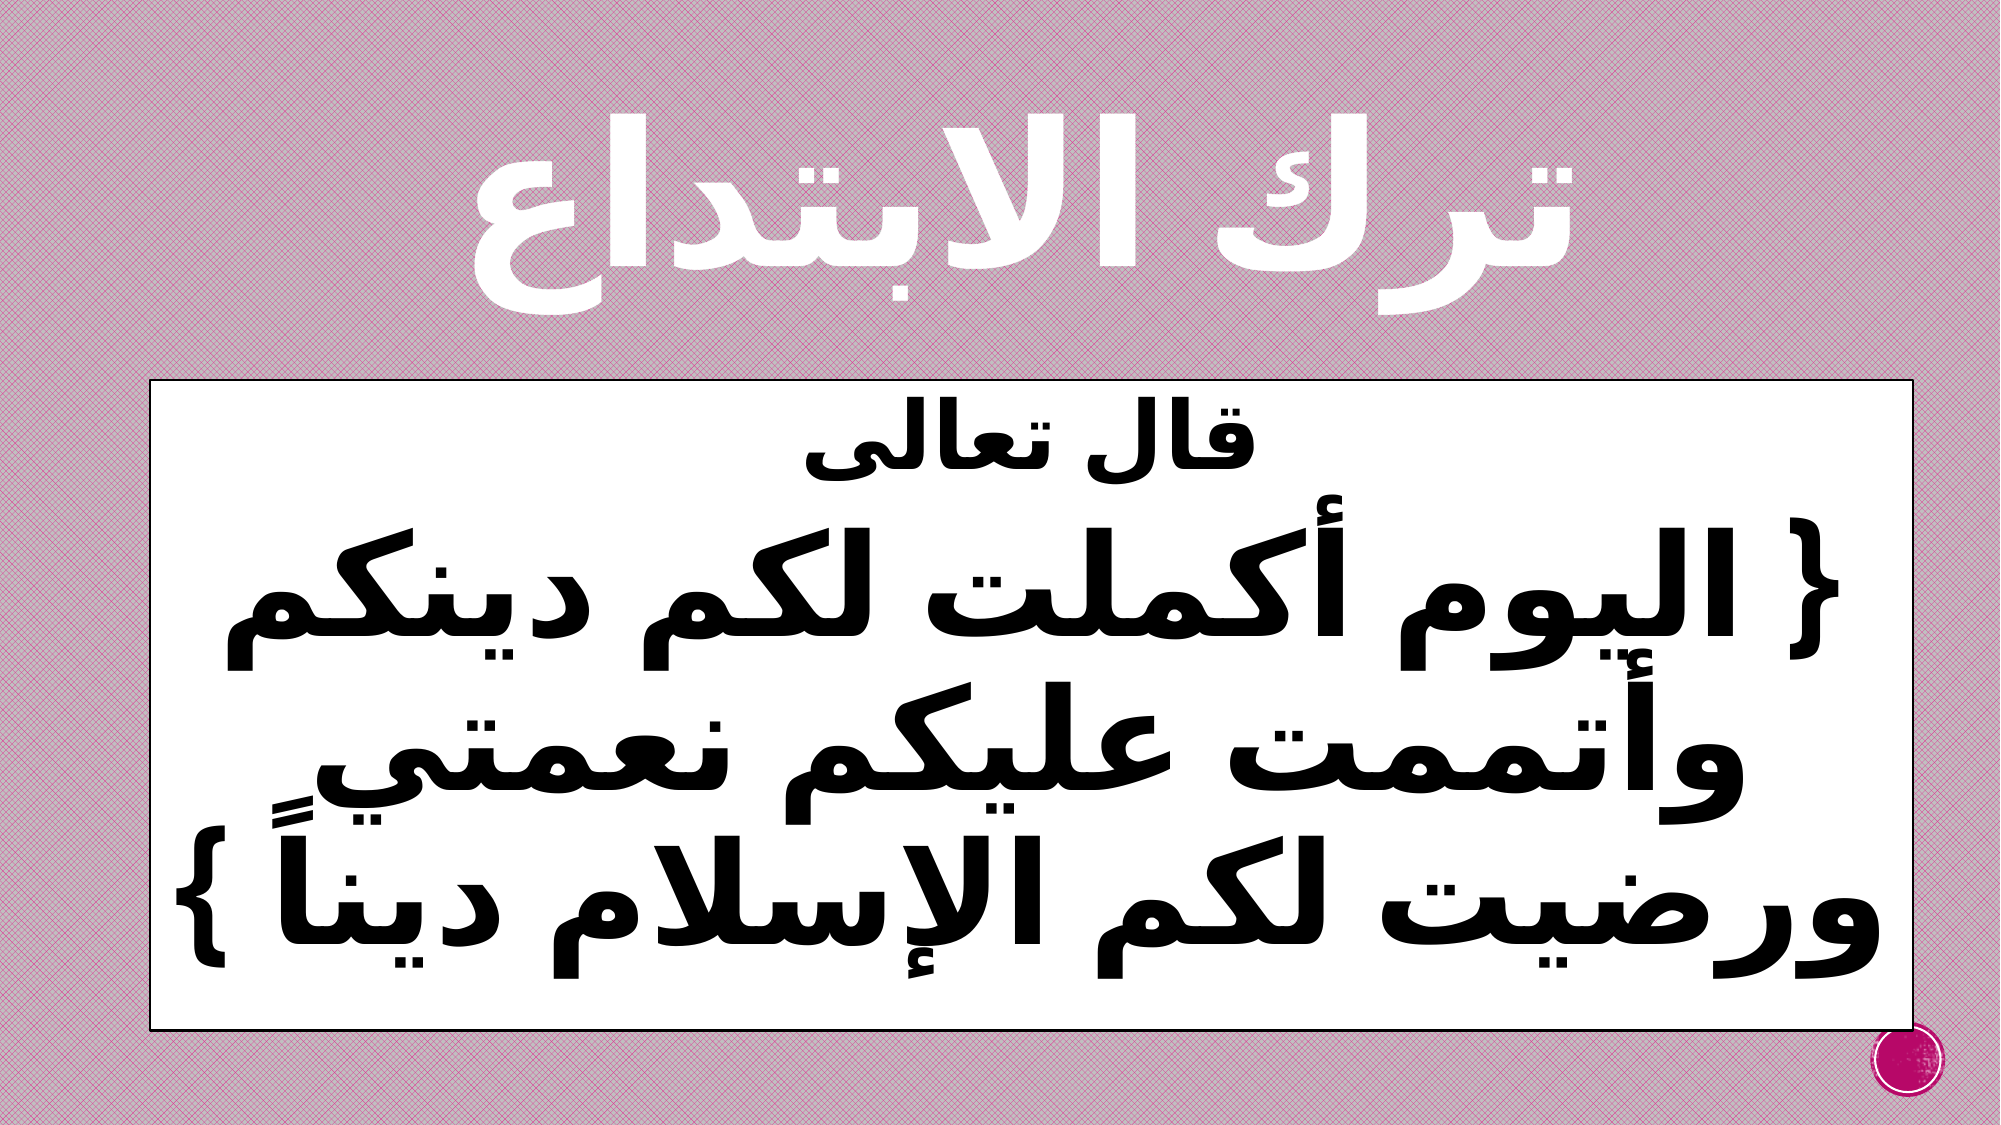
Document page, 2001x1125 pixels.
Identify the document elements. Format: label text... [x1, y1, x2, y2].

title ترك الابتداع [232, 44, 1813, 358]
list قال تعالى { اليوم أكملت لكم دينكم وأتممت عليكم نعمتي ورضيت لكم الإسلام ديناً } [149, 379, 1914, 1032]
